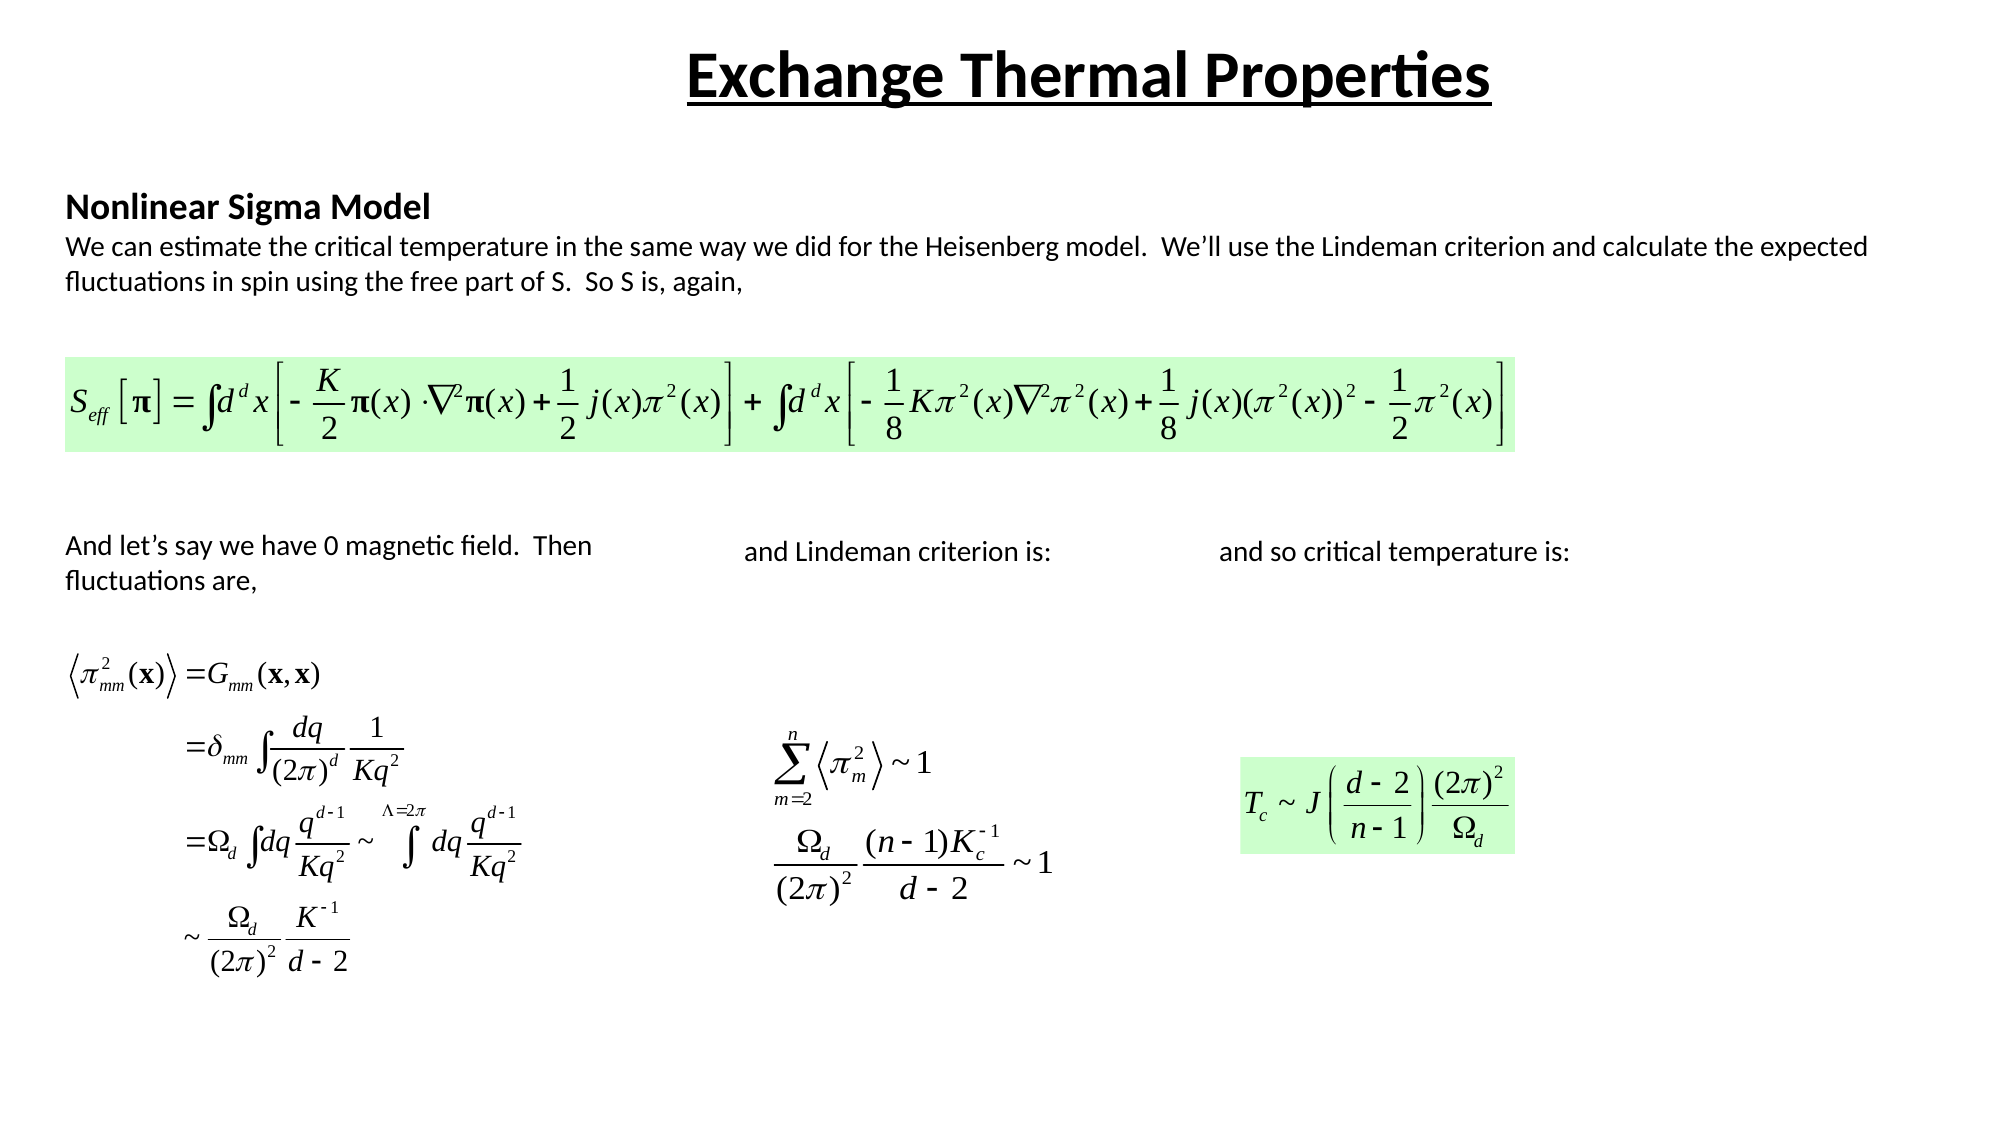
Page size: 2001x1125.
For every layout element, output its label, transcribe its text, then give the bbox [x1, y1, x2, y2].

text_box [64, 356, 1516, 453]
text_box Nonlinear Sigma Model We can estimate the critical temperature in the same way we did for the Heisenberg model. We’ll use the Lindeman criterion and calculate the expected fluctuations in spin using the free part of S. So S is, again, [50, 175, 1886, 305]
text_box Exchange Thermal Properties [671, 23, 1507, 118]
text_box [1240, 756, 1516, 856]
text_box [64, 645, 526, 987]
text_box and Lindeman criterion is: [729, 524, 1073, 575]
text_box And let’s say we have 0 magnetic field. Then fluctuations are, [50, 518, 668, 604]
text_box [768, 718, 1058, 914]
text_box and so critical temperature is: [1204, 524, 1621, 575]
